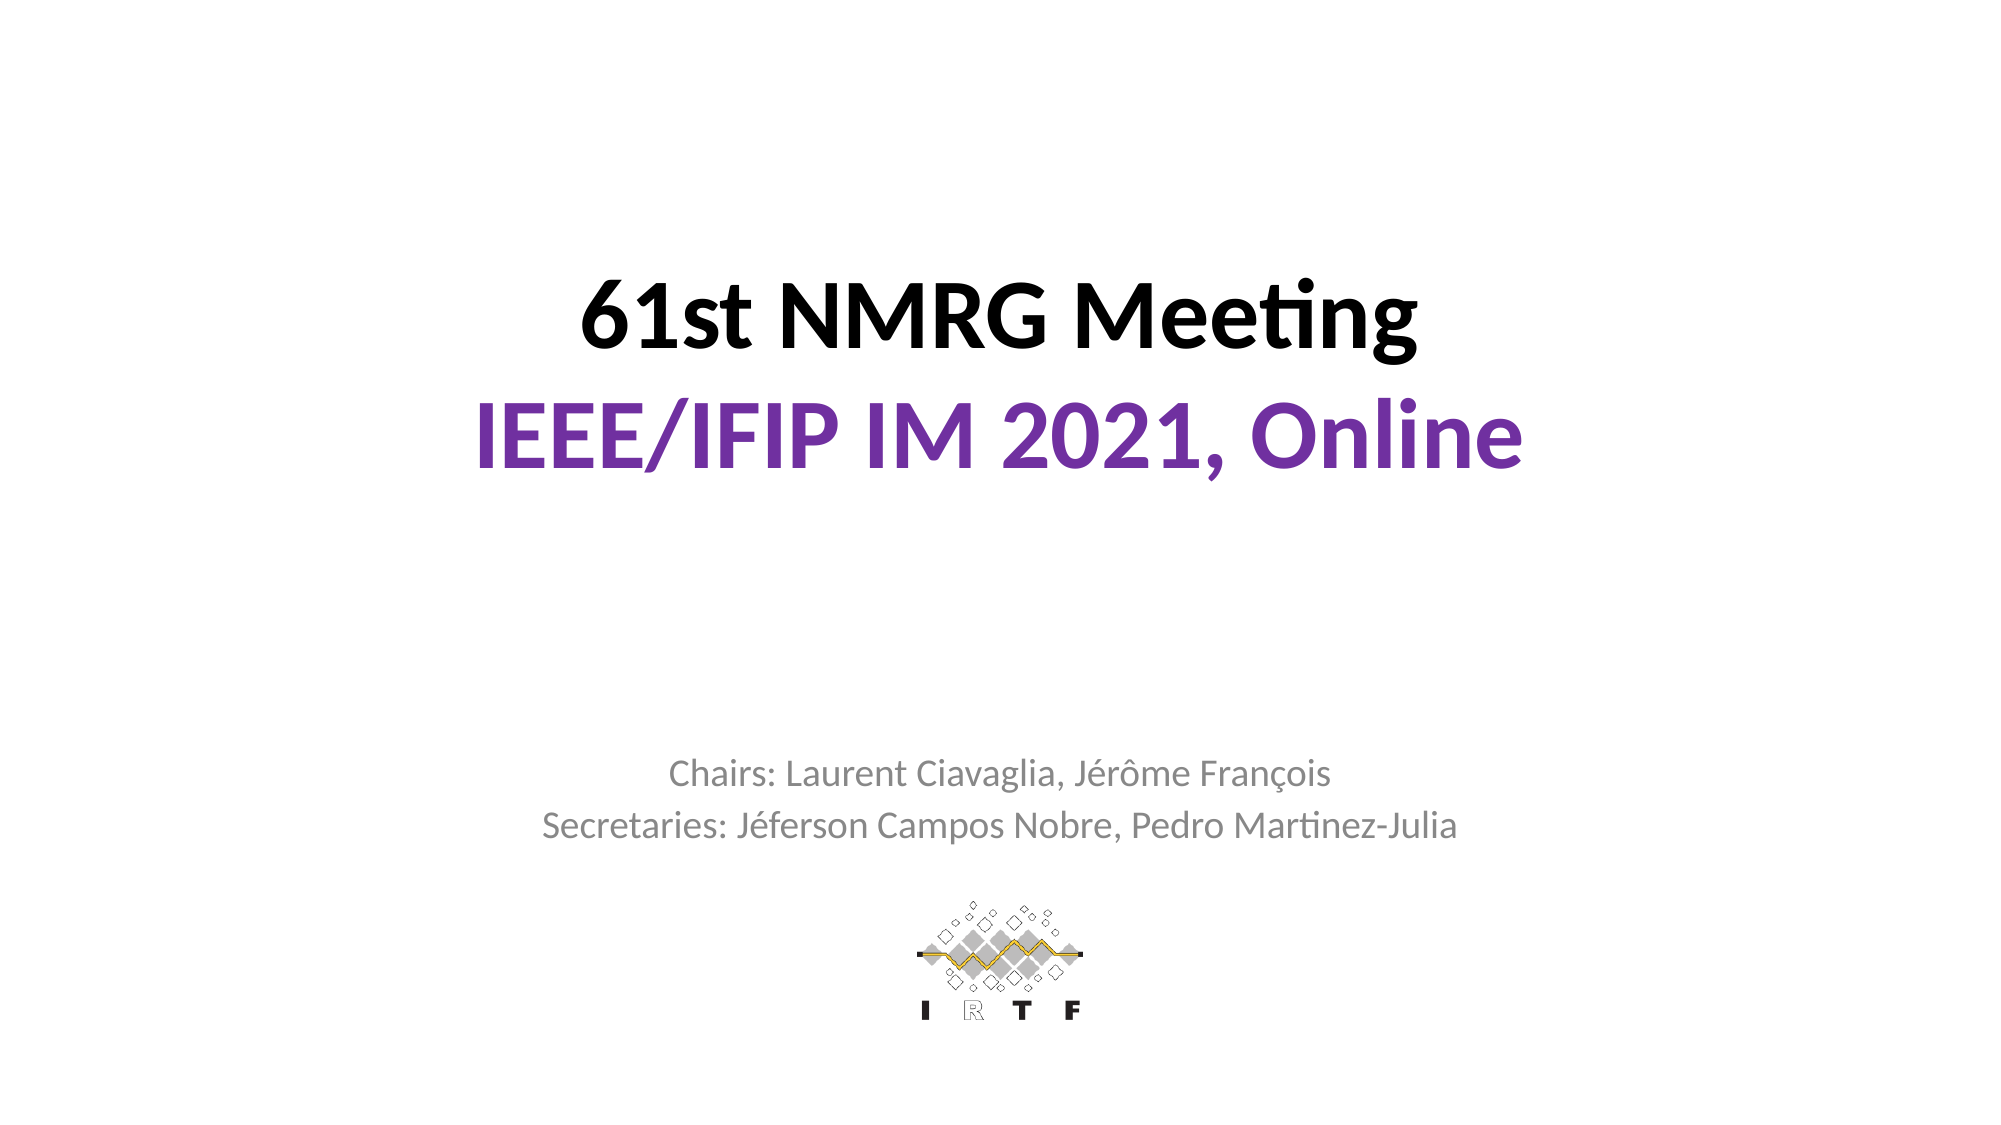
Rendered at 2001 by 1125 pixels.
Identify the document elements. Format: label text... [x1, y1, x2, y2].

picture [916, 900, 1083, 1020]
title 61st NMRG Meeting IEEE/IFIP IM 2021, Online [150, 248, 1850, 490]
subtitle Chairs: Laurent Ciavaglia, Jérôme François Secretaries: Jéferson Campos Nobre, Pedro Martinez-Julia [300, 739, 1700, 855]
